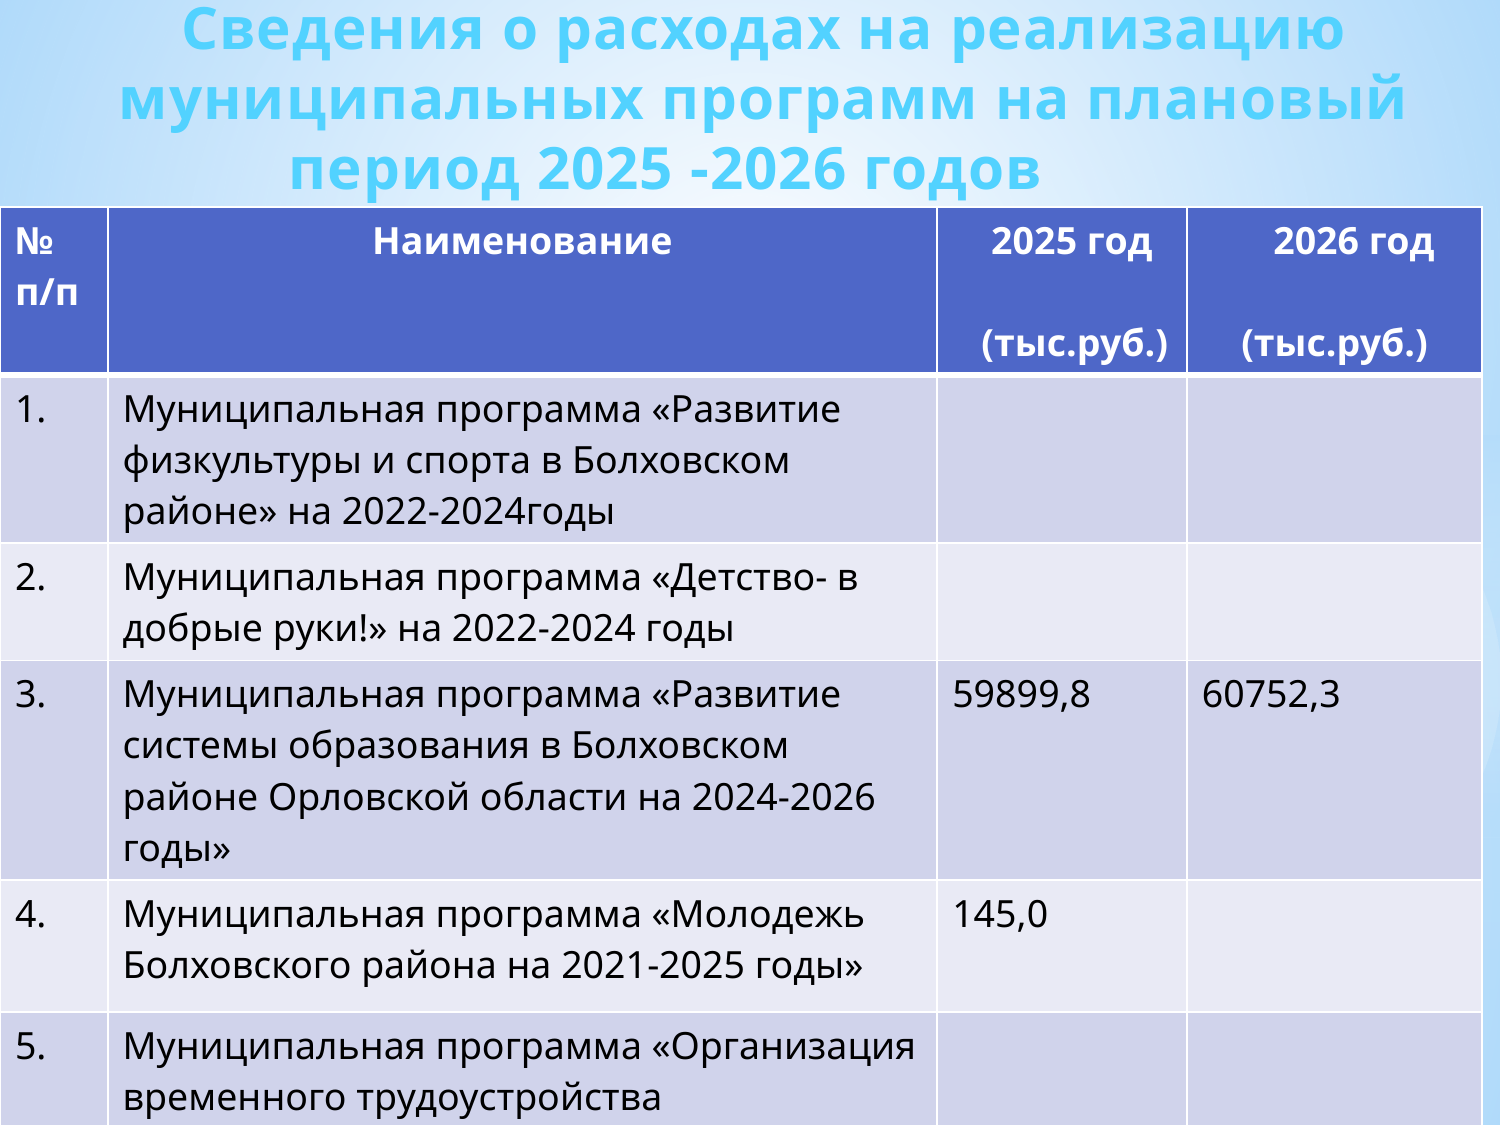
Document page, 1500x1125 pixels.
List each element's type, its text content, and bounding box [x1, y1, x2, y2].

table_header № п/п [1, 208, 107, 372]
title Сведения о расходах на реализацию муниципальных программ на плановый период 2025 -2026 годов [76, 42, 1453, 206]
table_cell [1188, 881, 1481, 1011]
table_cell 60752,3 [1188, 661, 1481, 879]
table_cell Муниципальная программа «Организация временного трудоустройства несовершеннолетних граждан в возрасте от 14 до 18 лет в свободное от учебы время на 2022-2024 годы» [109, 1013, 936, 1125]
table_cell [938, 1013, 1186, 1125]
table_cell 59899,8 [938, 661, 1186, 879]
table_cell [1188, 544, 1481, 660]
table_cell [1188, 378, 1481, 542]
table_cell Муниципальная программа «Детство- в добрые руки!» на 2022-2024 годы [109, 544, 936, 660]
table_cell 5. [1, 1013, 107, 1125]
table_cell 1. [1, 378, 107, 542]
table_header 2026 год (тыс.руб.) [1188, 208, 1481, 372]
table_cell [1188, 1013, 1481, 1125]
table_cell 4. [1, 881, 107, 1011]
table_cell 3. [1, 661, 107, 879]
table_header Наименование [109, 208, 936, 372]
table_cell 145,0 [938, 881, 1186, 1011]
table_cell [938, 378, 1186, 542]
table_header 2025 год (тыс.руб.) [938, 208, 1186, 372]
table_cell [938, 544, 1186, 660]
table_cell Муниципальная программа «Развитие физкультуры и спорта в Болховском районе» на 2022-2024годы [109, 378, 936, 542]
table_cell 2. [1, 544, 107, 660]
table_cell Муниципальная программа «Молодежь Болховского района на 2021-2025 годы» [109, 881, 936, 1011]
table_cell Муниципальная программа «Развитие системы образования в Болховском районе Орловской области на 2024-2026 годы» [109, 661, 936, 879]
